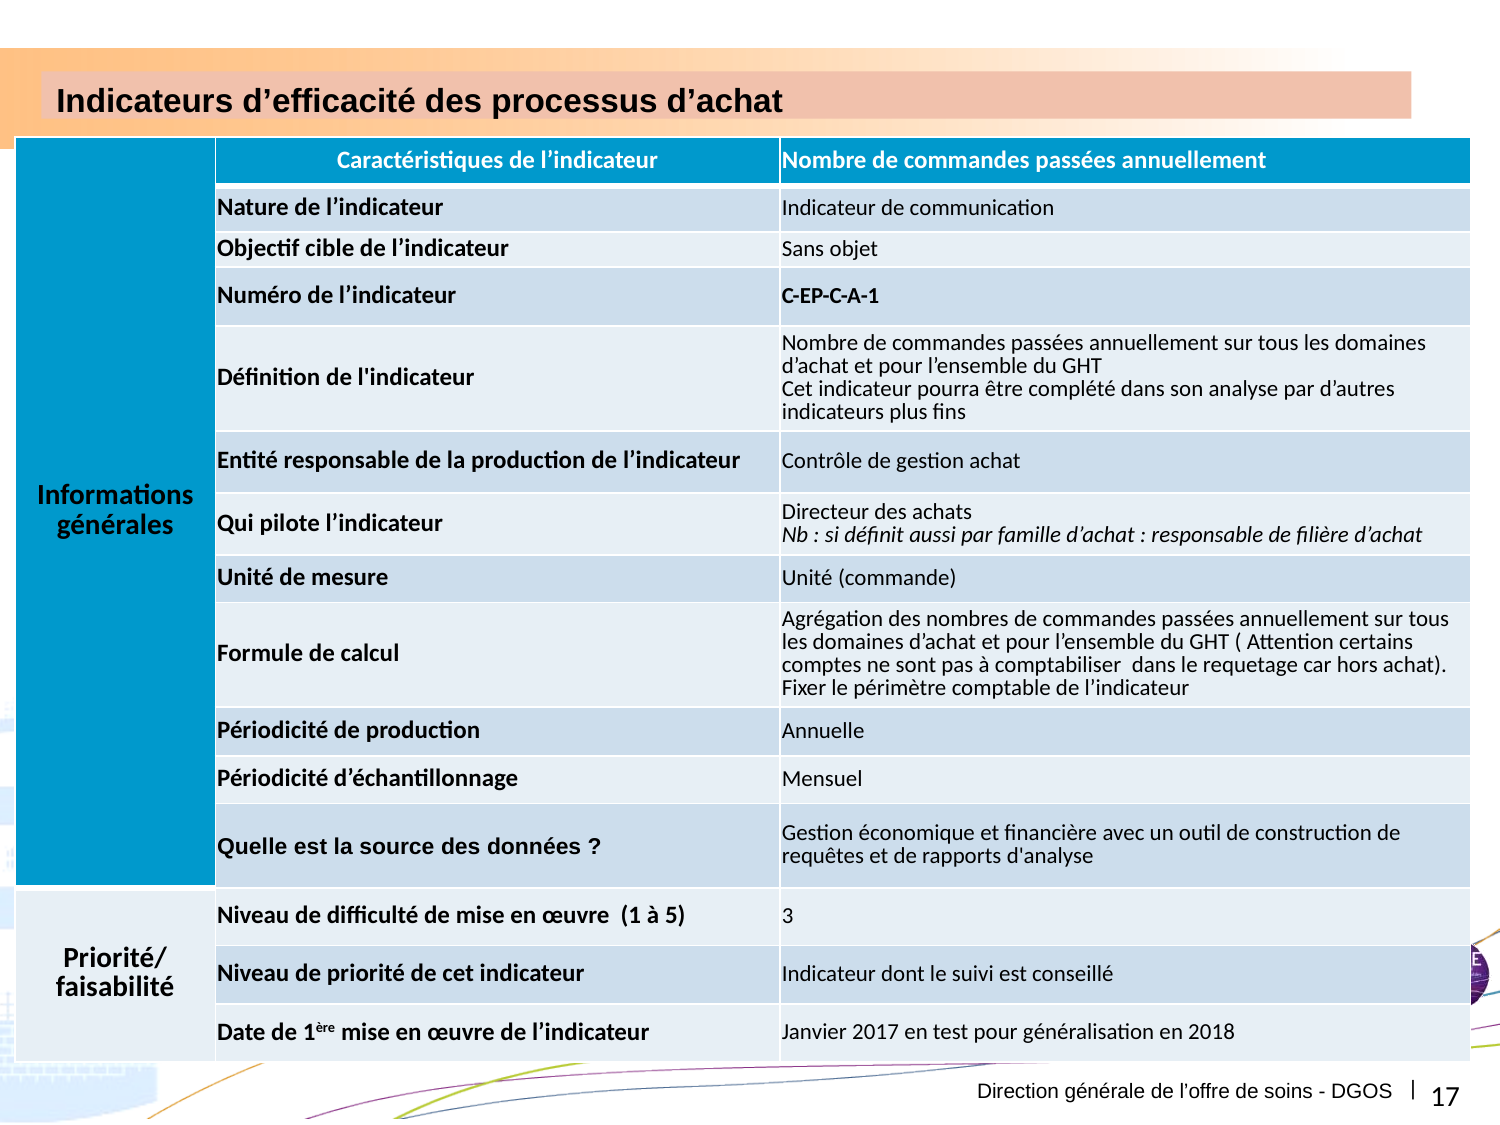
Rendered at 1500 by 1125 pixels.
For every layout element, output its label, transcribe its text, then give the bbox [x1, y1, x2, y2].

text_box Indicateurs d’efficacité des processus d’achat [41, 71, 1412, 119]
table_cell Périodicité de production [216, 708, 779, 755]
table_cell Niveau de difficulté de mise en œuvre (1 à 5) [216, 889, 779, 945]
table_cell Numéro de l’indicateur [216, 268, 779, 325]
table_cell Directeur des achats Nb : si définit aussi par famille d’achat : responsable de filière d’achat [781, 494, 1470, 554]
table_cell Sans objet [781, 233, 1470, 266]
table_cell Qui pilote l’indicateur [216, 494, 779, 554]
picture [164, 827, 1500, 1119]
table_cell 3 [781, 889, 1470, 945]
table_cell Annuelle [781, 708, 1470, 755]
table_cell Objectif cible de l’indicateur [216, 233, 779, 266]
table_header Nombre de commandes passées annuellement [781, 138, 1470, 183]
table_cell Entité responsable de la production de l’indicateur [216, 432, 779, 492]
table_cell Quelle est la source des données ? [216, 804, 779, 887]
table_cell Contrôle de gestion achat [781, 432, 1470, 492]
table_cell Définition de l'indicateur [216, 327, 779, 430]
table_cell Priorité/ faisabilité [16, 891, 215, 1061]
table_cell Indicateur dont le suivi est conseillé [781, 946, 1470, 1003]
slide_number 17 [1430, 1077, 1463, 1103]
table_cell Indicateur de communication [781, 189, 1470, 231]
table_cell Formule de calcul [216, 603, 779, 706]
table_cell Nombre de commandes passées annuellement sur tous les domaines d’achat et pour l’ensemble du GHT Cet indicateur pourra être complété dans son analyse par d’autres indicateurs plus fins [781, 327, 1470, 430]
table_cell Unité de mesure [216, 556, 779, 602]
table_cell Unité (commande) [781, 556, 1470, 602]
table_cell Gestion économique et financière avec un outil de construction de requêtes et de rapports d'analyse [781, 804, 1470, 887]
table_header Caractéristiques de l’indicateur [216, 138, 779, 183]
table_cell Janvier 2017 en test pour généralisation en 2018 [781, 1005, 1470, 1061]
table_cell Agrégation des nombres de commandes passées annuellement sur tous les domaines d’achat et pour l’ensemble du GHT ( Attention certains comptes ne sont pas à comptabiliser dans le requetage car hors achat). Fixer le périmètre comptable de l’indicateur [781, 603, 1470, 706]
table_cell Niveau de priorité de cet indicateur [216, 946, 779, 1003]
table_cell Périodicité d’échantillonnage [216, 757, 779, 803]
table_cell Nature de l’indicateur [216, 189, 779, 231]
table_header Informations générales [16, 138, 215, 885]
table_cell Mensuel [781, 757, 1470, 803]
table_cell C-EP-C-A-1 [781, 268, 1470, 325]
table_cell Date de 1ère mise en œuvre de l’indicateur [216, 1005, 779, 1061]
